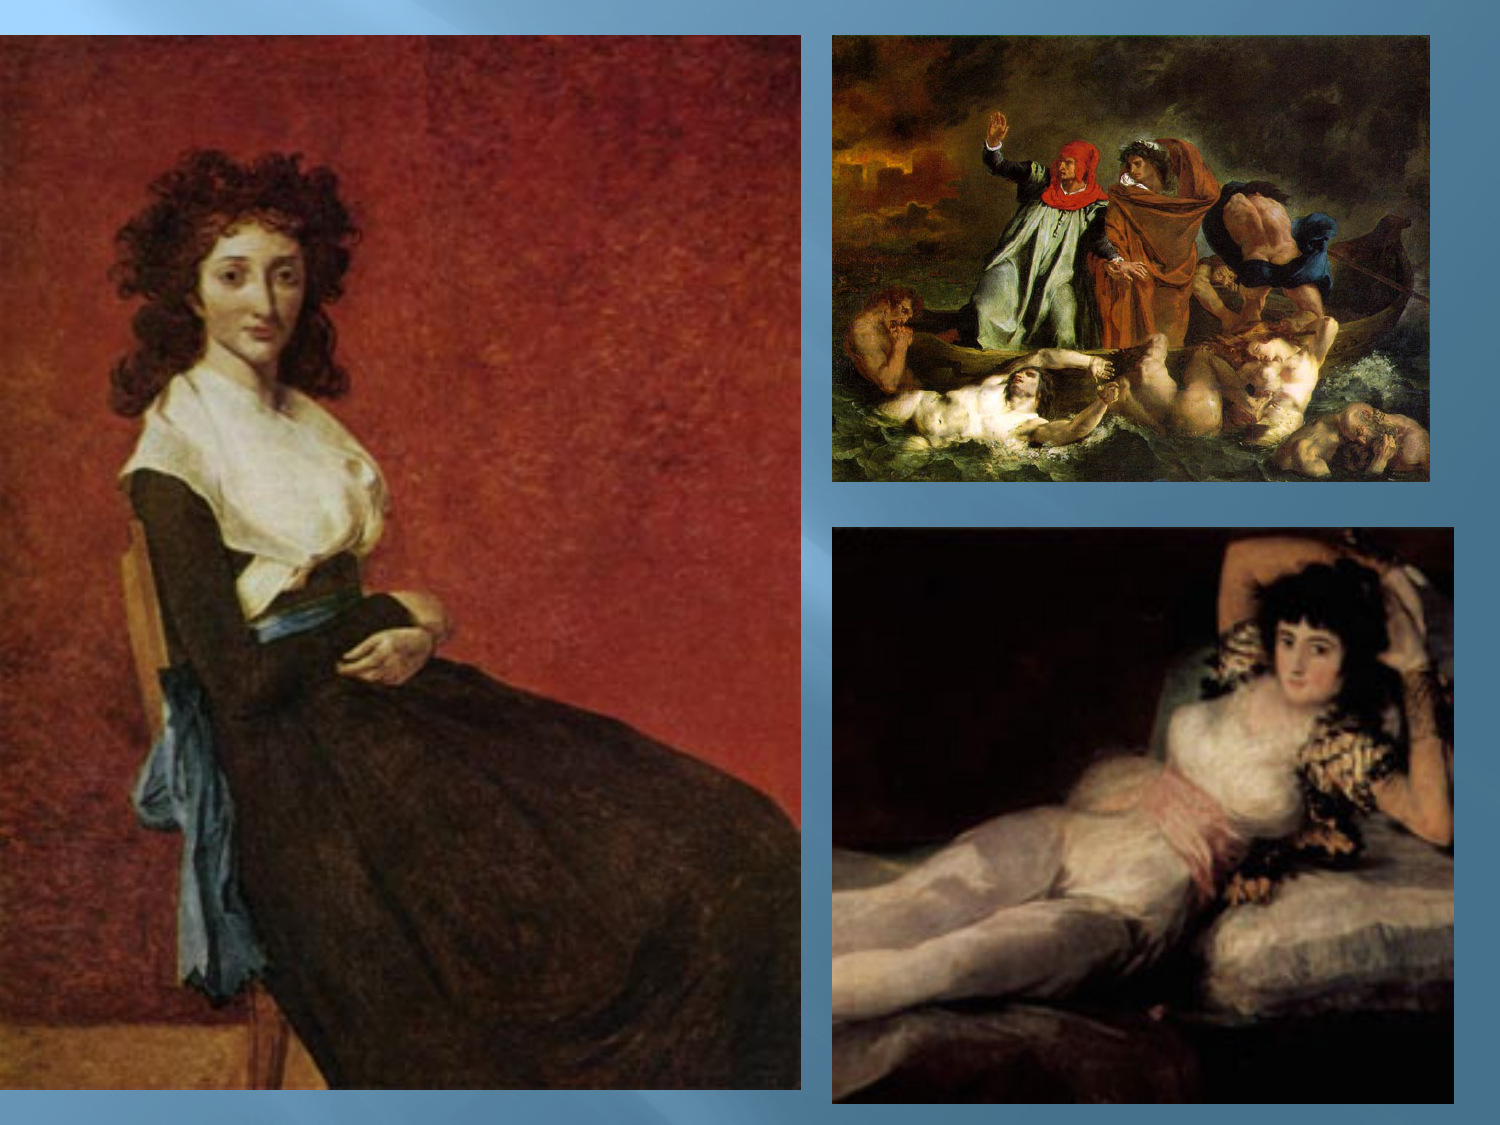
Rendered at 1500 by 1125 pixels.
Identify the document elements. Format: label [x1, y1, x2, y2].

picture [831, 527, 1454, 1105]
picture [0, 34, 801, 1091]
picture [831, 34, 1430, 483]
